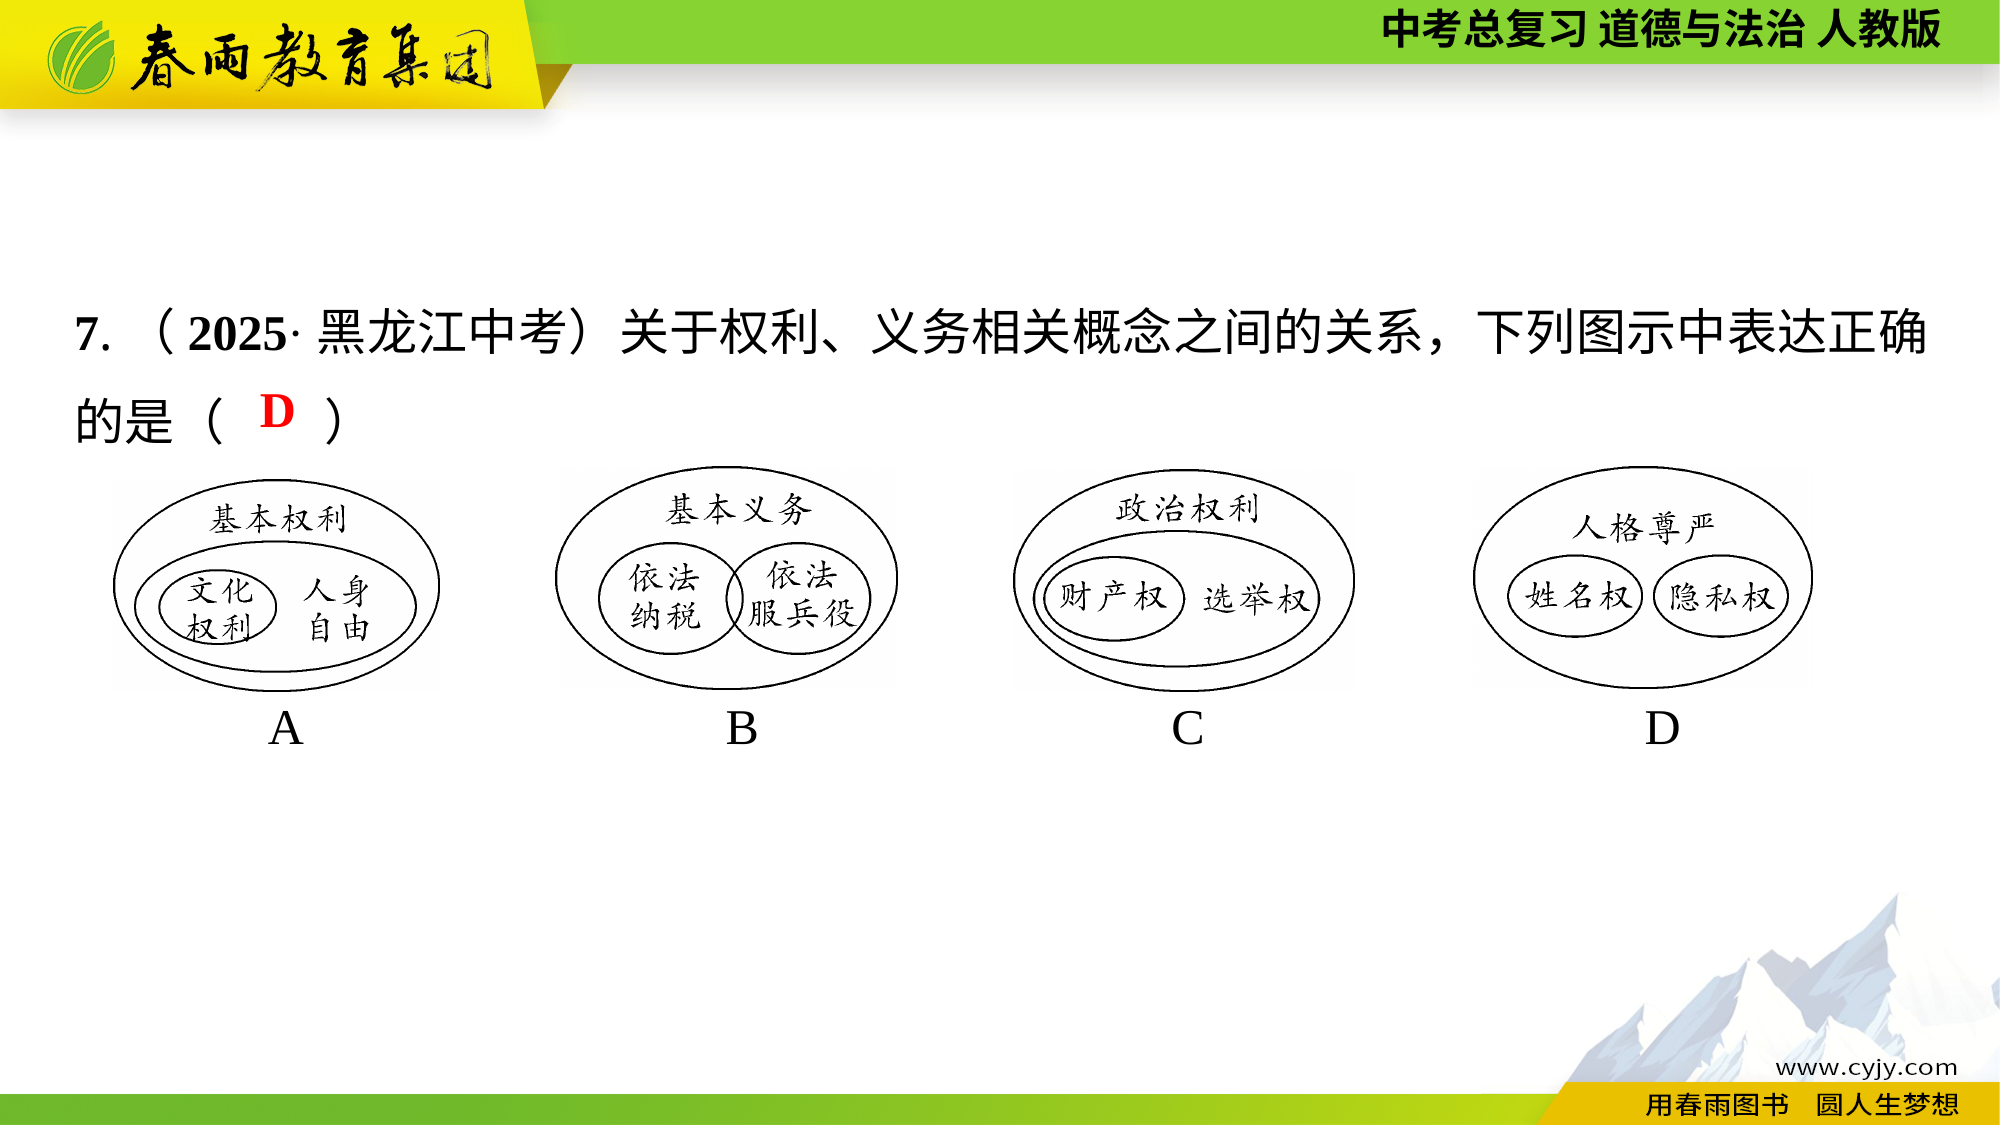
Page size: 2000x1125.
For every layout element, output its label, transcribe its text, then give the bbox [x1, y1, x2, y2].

text_box D [245, 369, 311, 445]
list 7.（2025·黑龙江中考）关于权利、义务相关概念之间的关系，下列图示中表达正确的是（ ） [59, 262, 1944, 449]
text_box A B C D [78, 657, 1922, 762]
picture [0, 0, 2000, 1125]
